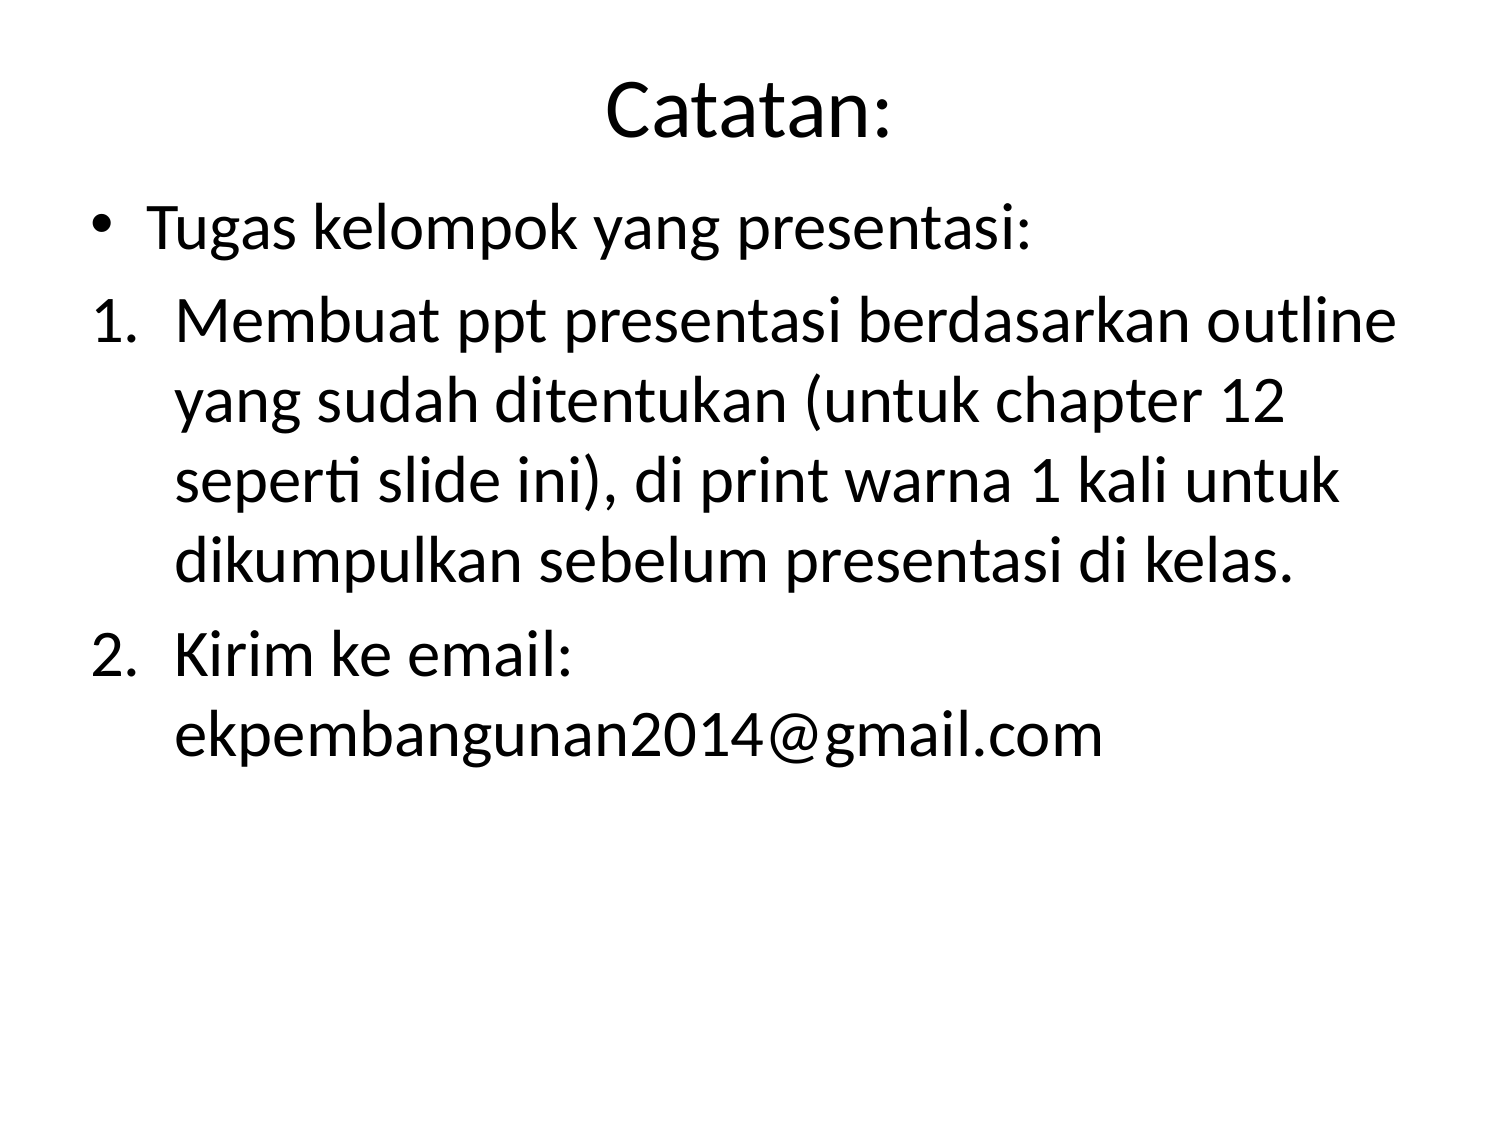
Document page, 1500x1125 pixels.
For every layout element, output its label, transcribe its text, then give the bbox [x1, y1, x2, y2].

list Tugas kelompok yang presentasi: Membuat ppt presentasi berdasarkan outline yang sudah ditentukan (untuk chapter 12 seperti slide ini), di print warna 1 kali untuk dikumpulkan sebelum presentasi di kelas. Kirim ke email: ekpembangunan2014@gmail.com [75, 174, 1425, 1005]
title Catatan: [75, 45, 1425, 163]
